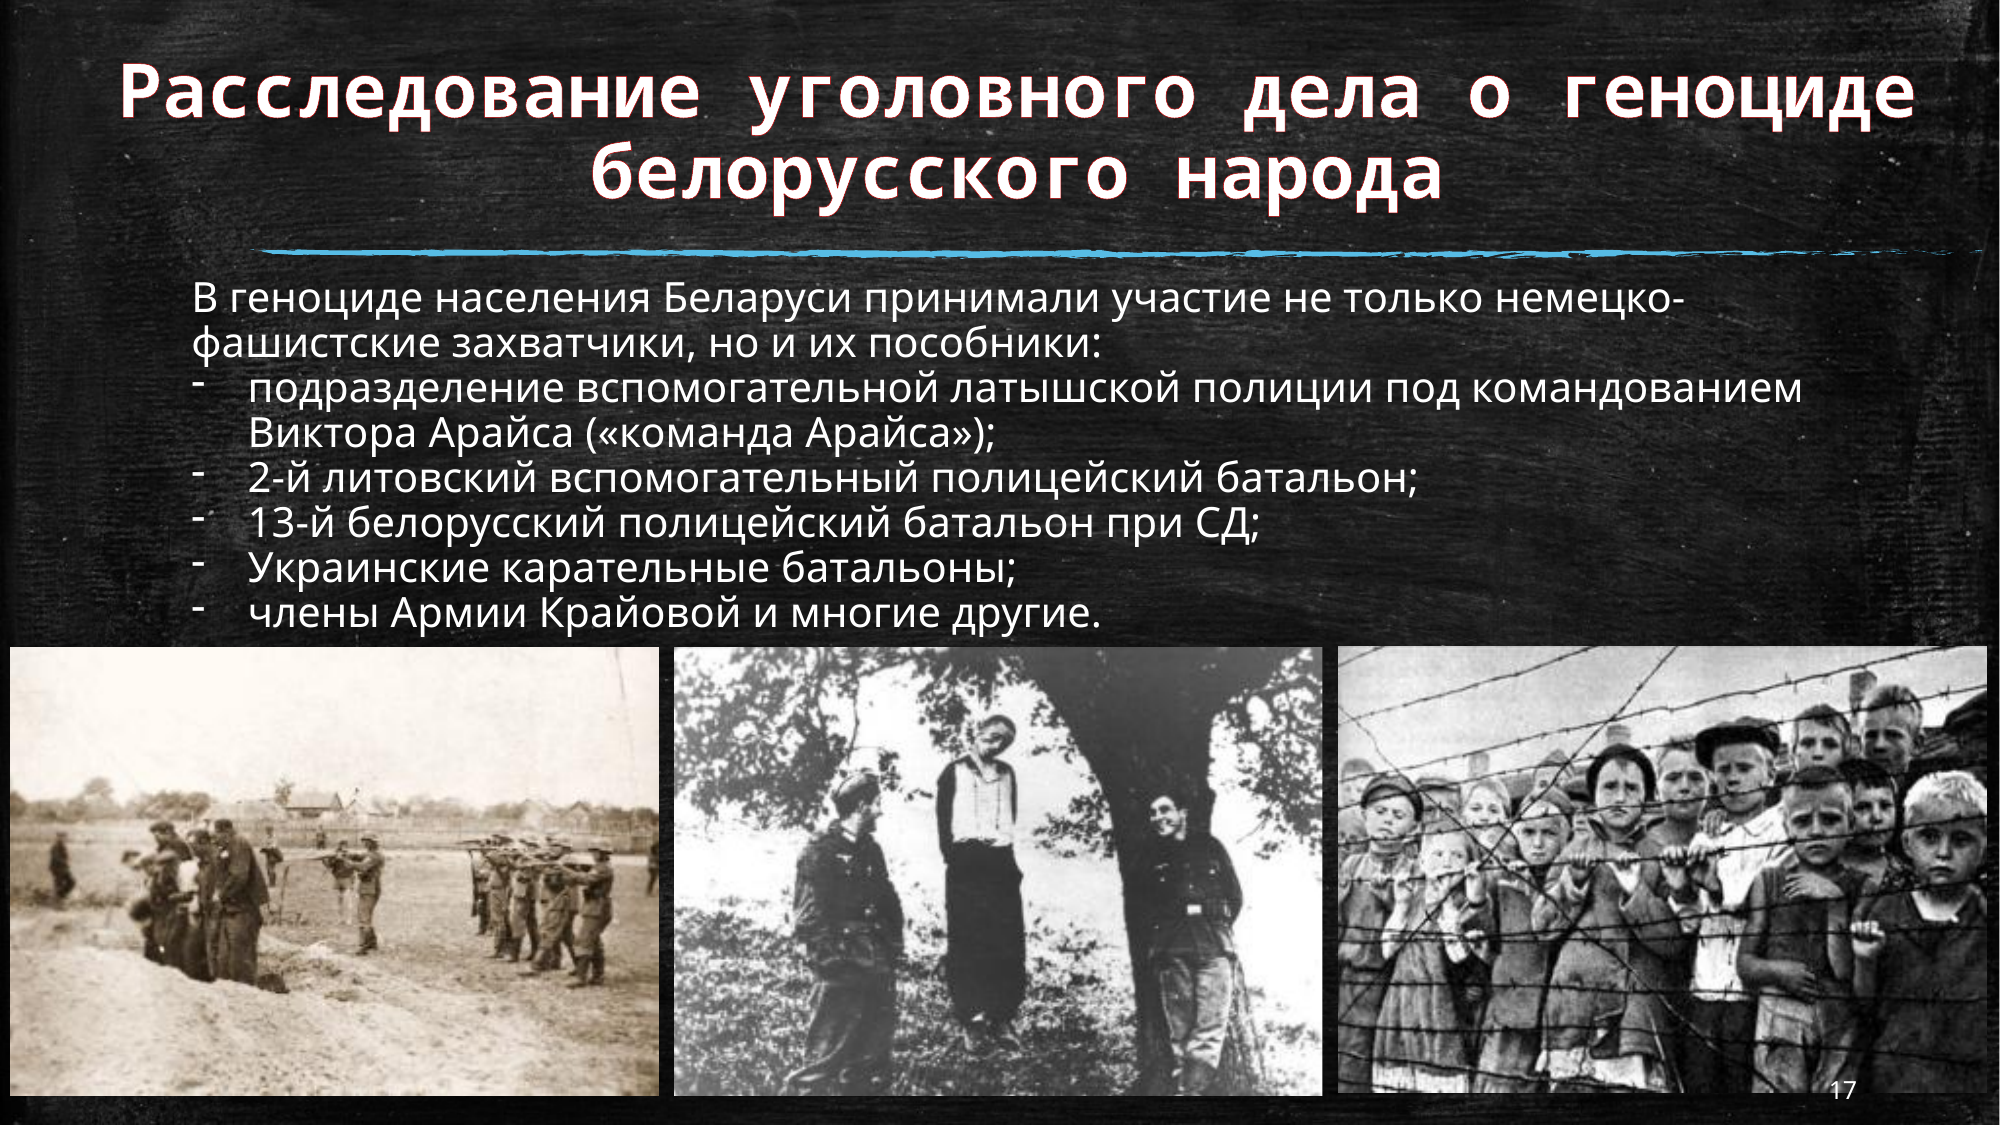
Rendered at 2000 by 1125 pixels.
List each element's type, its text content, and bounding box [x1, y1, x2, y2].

picture [1337, 646, 1987, 1093]
slide_number 17 [1684, 1093, 1873, 1115]
picture [674, 647, 1323, 1096]
picture [10, 647, 659, 1096]
text_box Расследование уголовного дела о геноциде белорусского народа [21, 54, 2000, 222]
text_box В геноциде населения Беларуси принимали участие не только немецко-фашистские захватчики, но и их пособники: подразделение вспомогательной латышской полиции под командованием Виктора Арайса («команда Арайса»); 2-й литовский вспомогательный полицейский батальон; 13-й белорусский полицейский батальон при СД; Украинские карательные батальоны; члены Армии Крайовой и многие другие. [176, 268, 1913, 644]
